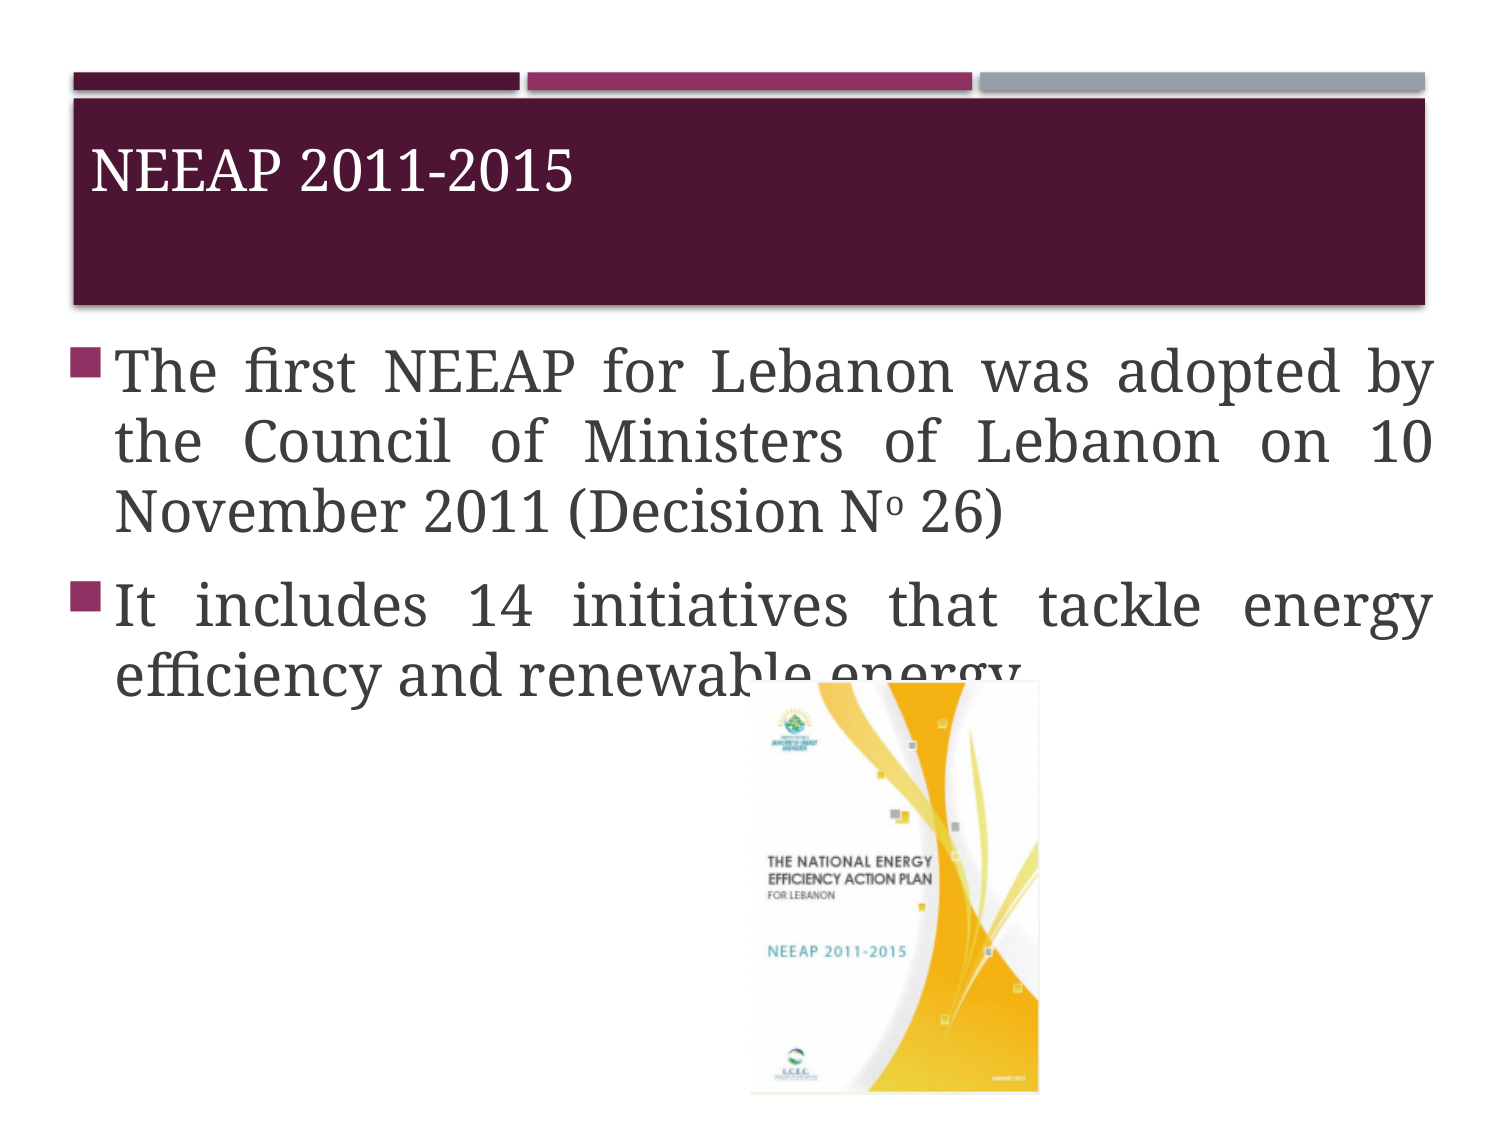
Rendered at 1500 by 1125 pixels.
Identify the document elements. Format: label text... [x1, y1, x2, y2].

title NEEAP 2011-2015 [75, 22, 1425, 211]
picture [749, 680, 1040, 1096]
list The first NEEAP for Lebanon was adopted by the Council of Ministers of Lebanon on 10 November 2011 (Decision No 26) It includes 14 initiatives that tackle energy efficiency and renewable energy [49, 301, 1451, 742]
